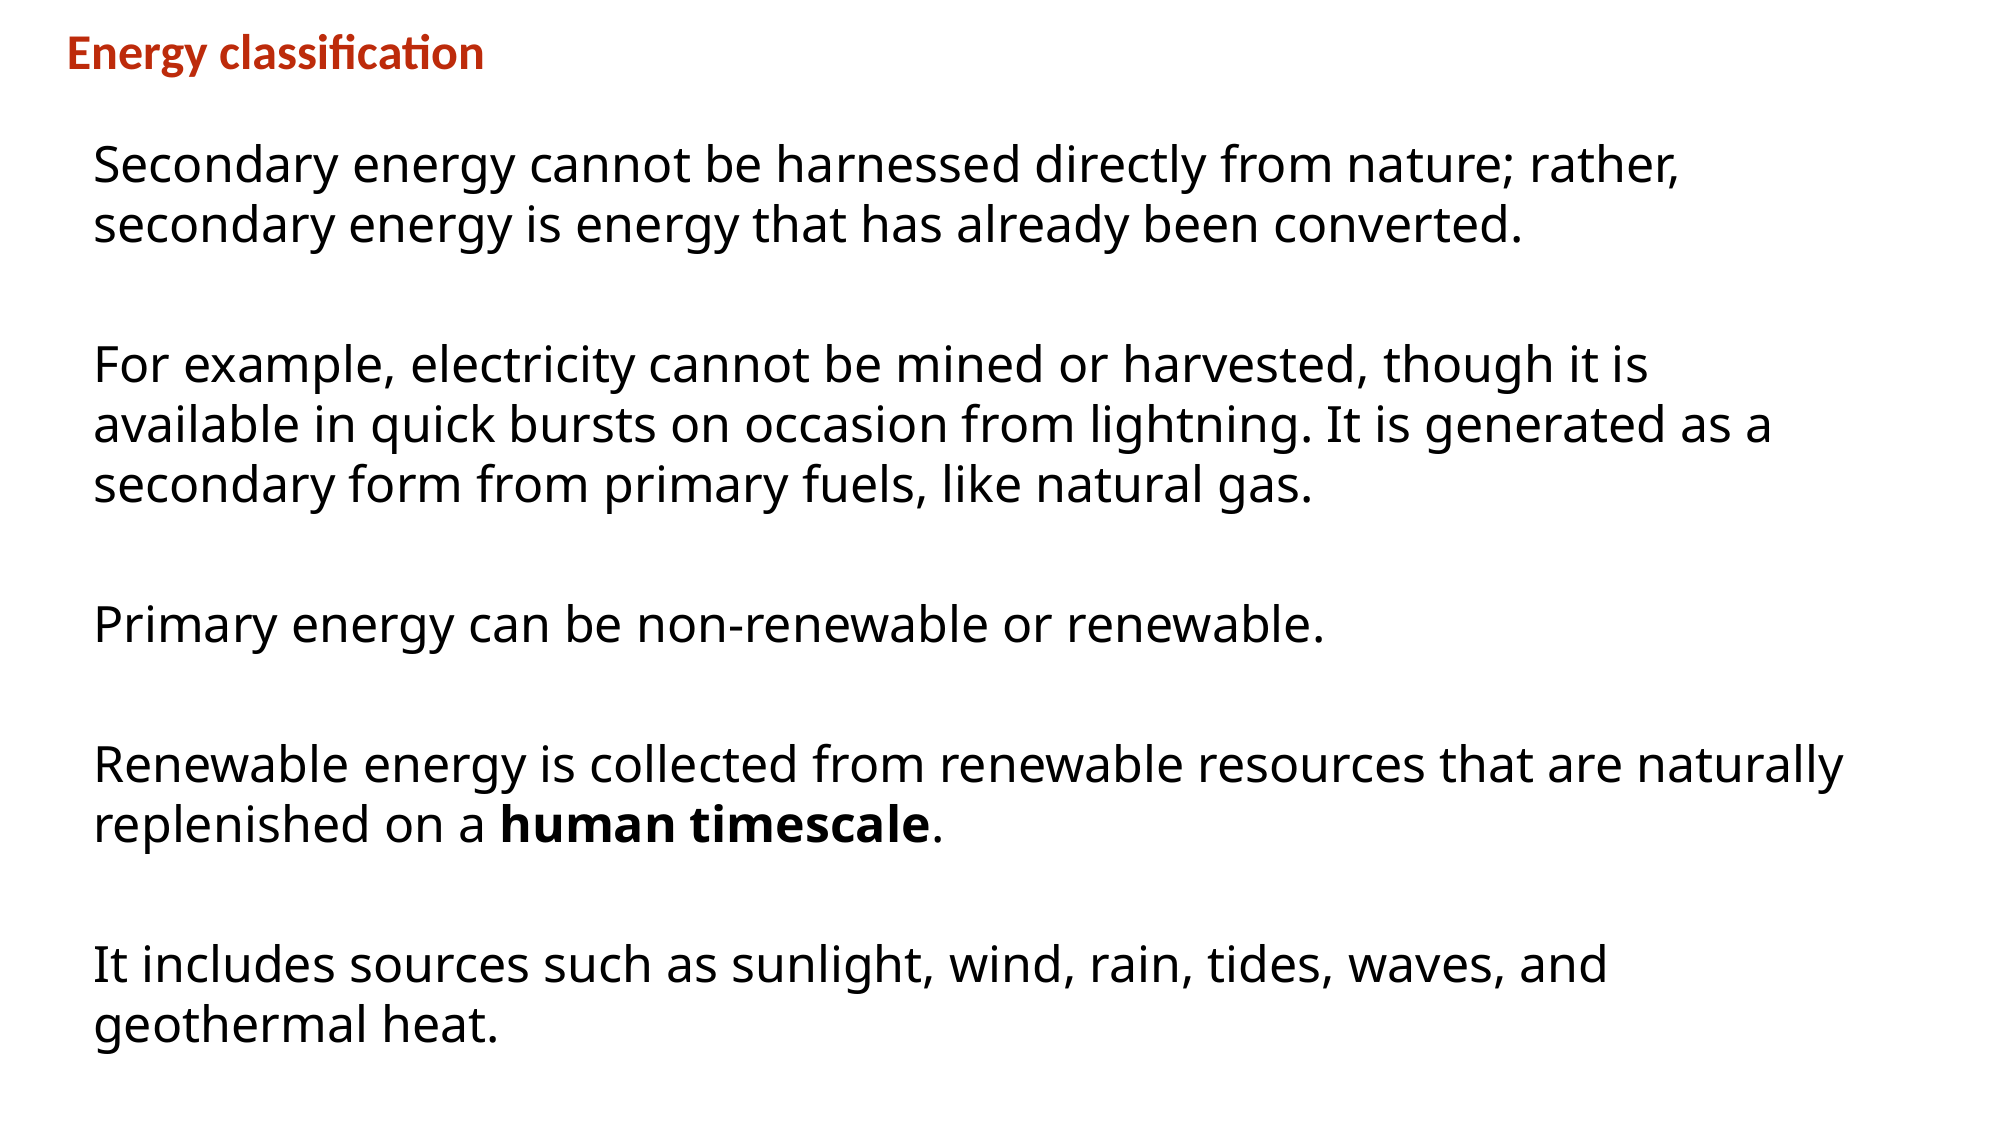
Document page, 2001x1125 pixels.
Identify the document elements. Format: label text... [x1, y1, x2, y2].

list Energy classification [52, 26, 1895, 680]
